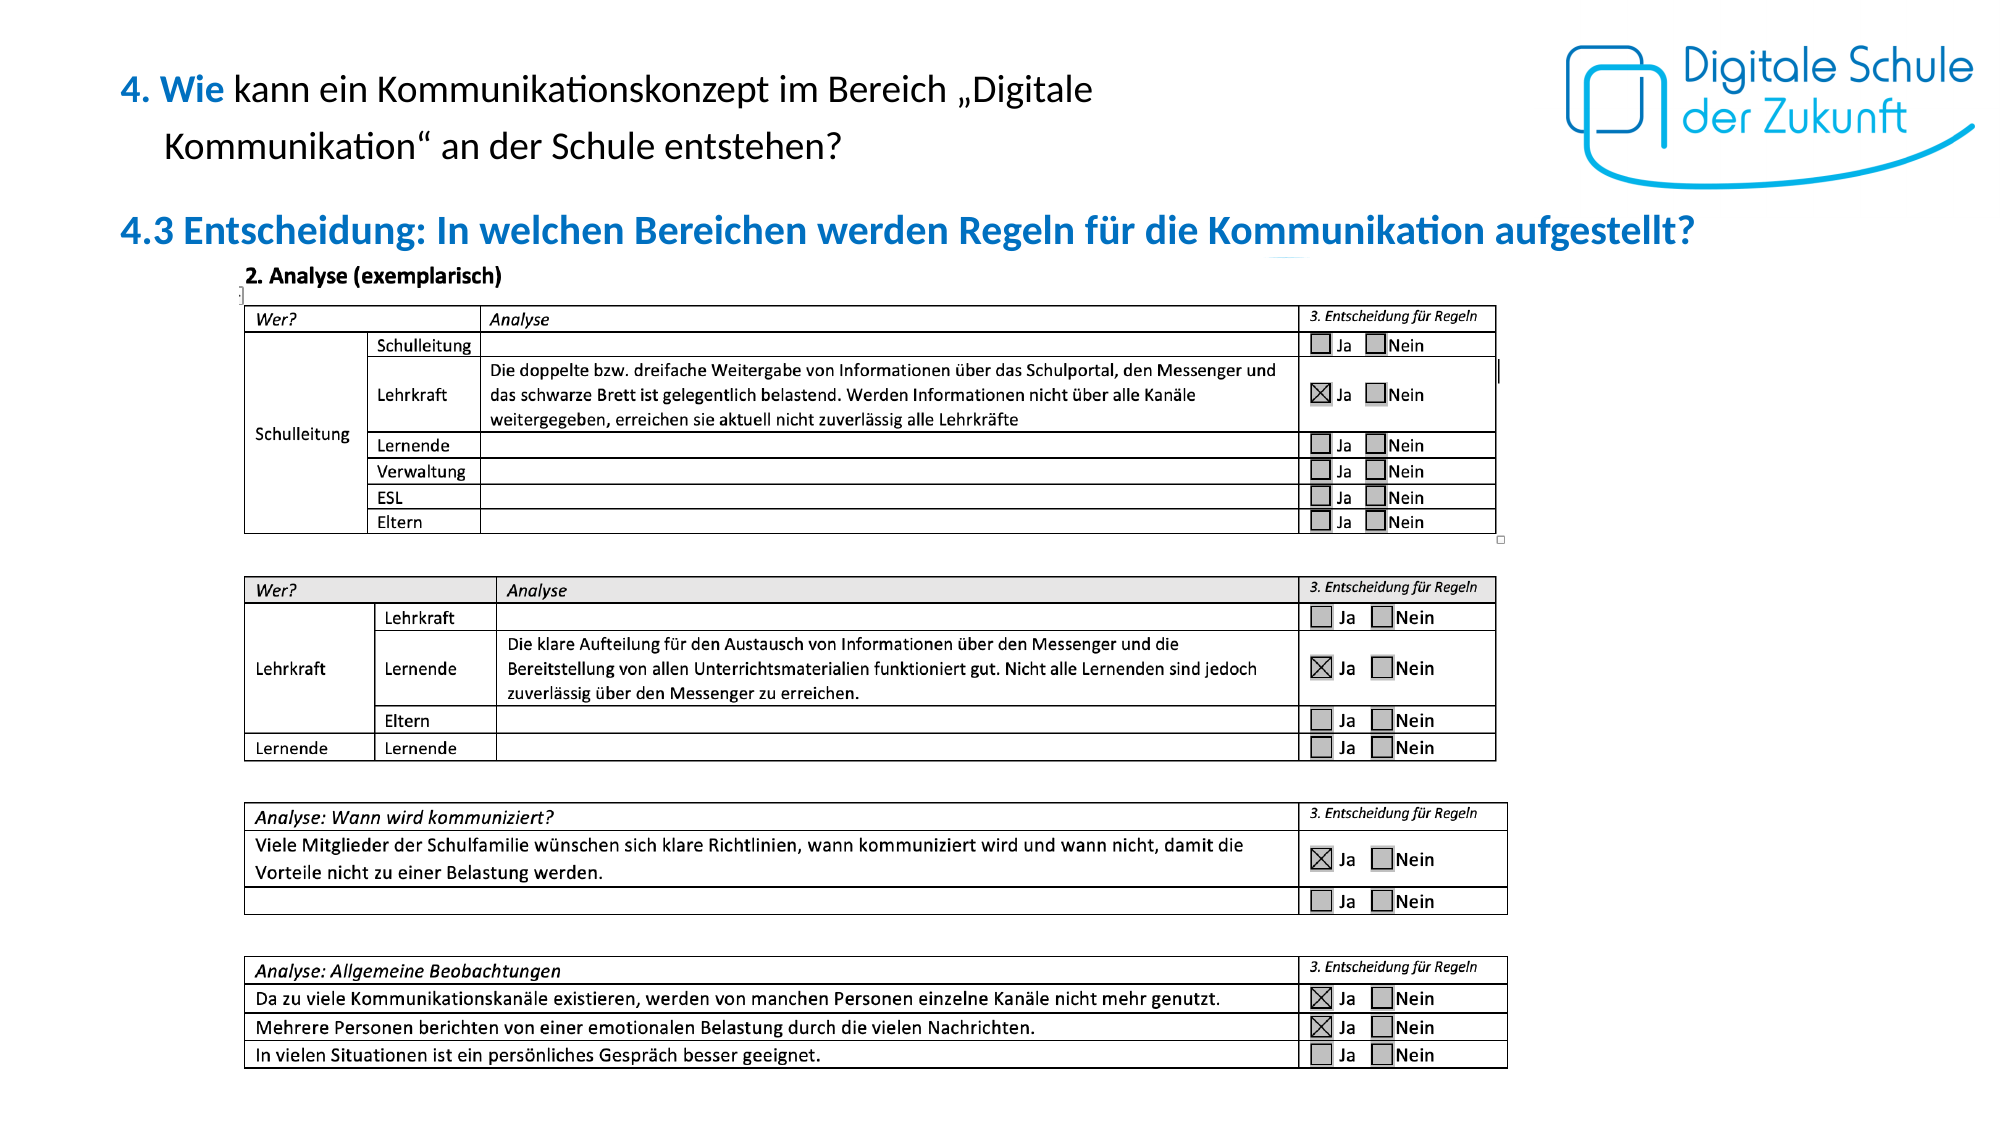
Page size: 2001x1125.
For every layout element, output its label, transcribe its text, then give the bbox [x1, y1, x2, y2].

picture [1534, 0, 2000, 218]
text_box 4.3 Entscheidung: In welchen Bereichen werden Regeln für die Kommunikation aufgestellt? [105, 226, 1949, 261]
picture [239, 257, 1515, 1080]
text_box 4. Wie kann ein Kommunikationskonzept im Bereich „Digitale Kommunikation“ an der Schule entstehen? [105, 45, 1546, 248]
